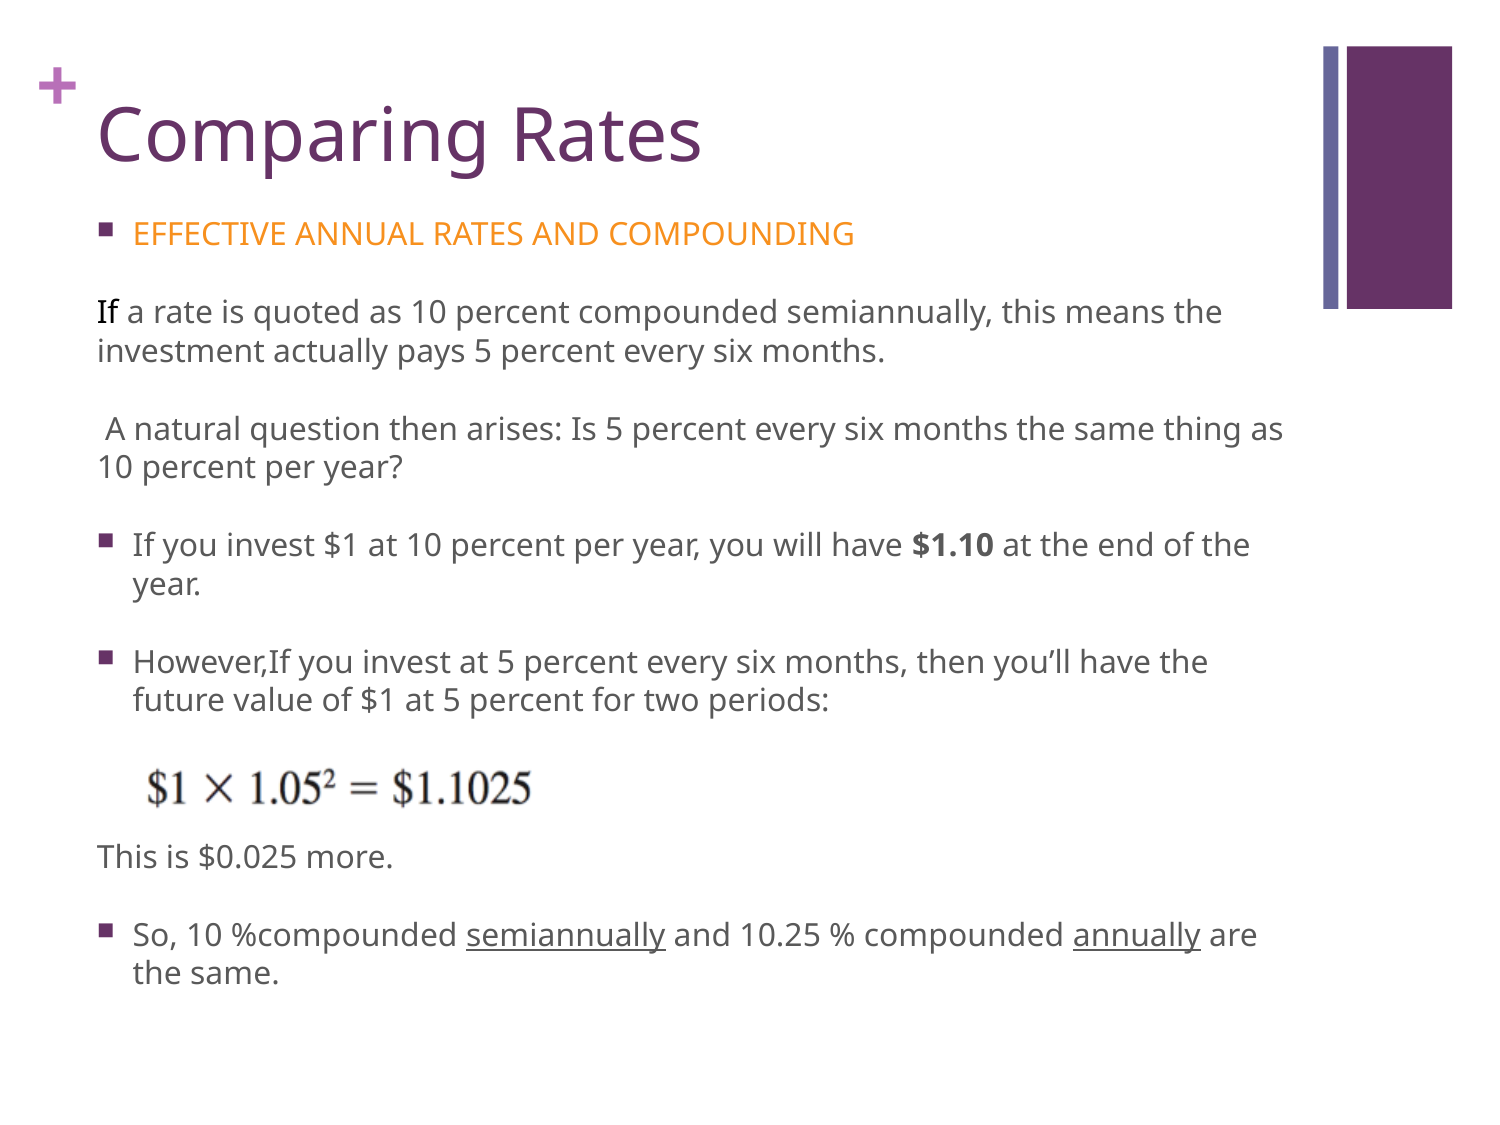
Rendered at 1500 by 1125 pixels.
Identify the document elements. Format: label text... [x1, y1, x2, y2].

title Comparing Rates [81, 79, 1322, 206]
list EFFECTIVE ANNUAL RATES AND COMPOUNDING If a rate is quoted as 10 percent compounded semiannually, this means the investment actually pays 5 percent every six months. A natural question then arises: Is 5 percent every six months the same thing as 10 percent per year? If you invest $1 at 10 percent per year, you will have $1.10 at the end of the year. However,If you invest at 5 percent every six months, then you’ll have the future value of $1 at 5 percent for two periods: This is $0.025 more. So, 10 %compounded semiannually and 10.25 % compounded annually are the same. [81, 206, 1322, 1005]
picture [122, 757, 583, 817]
